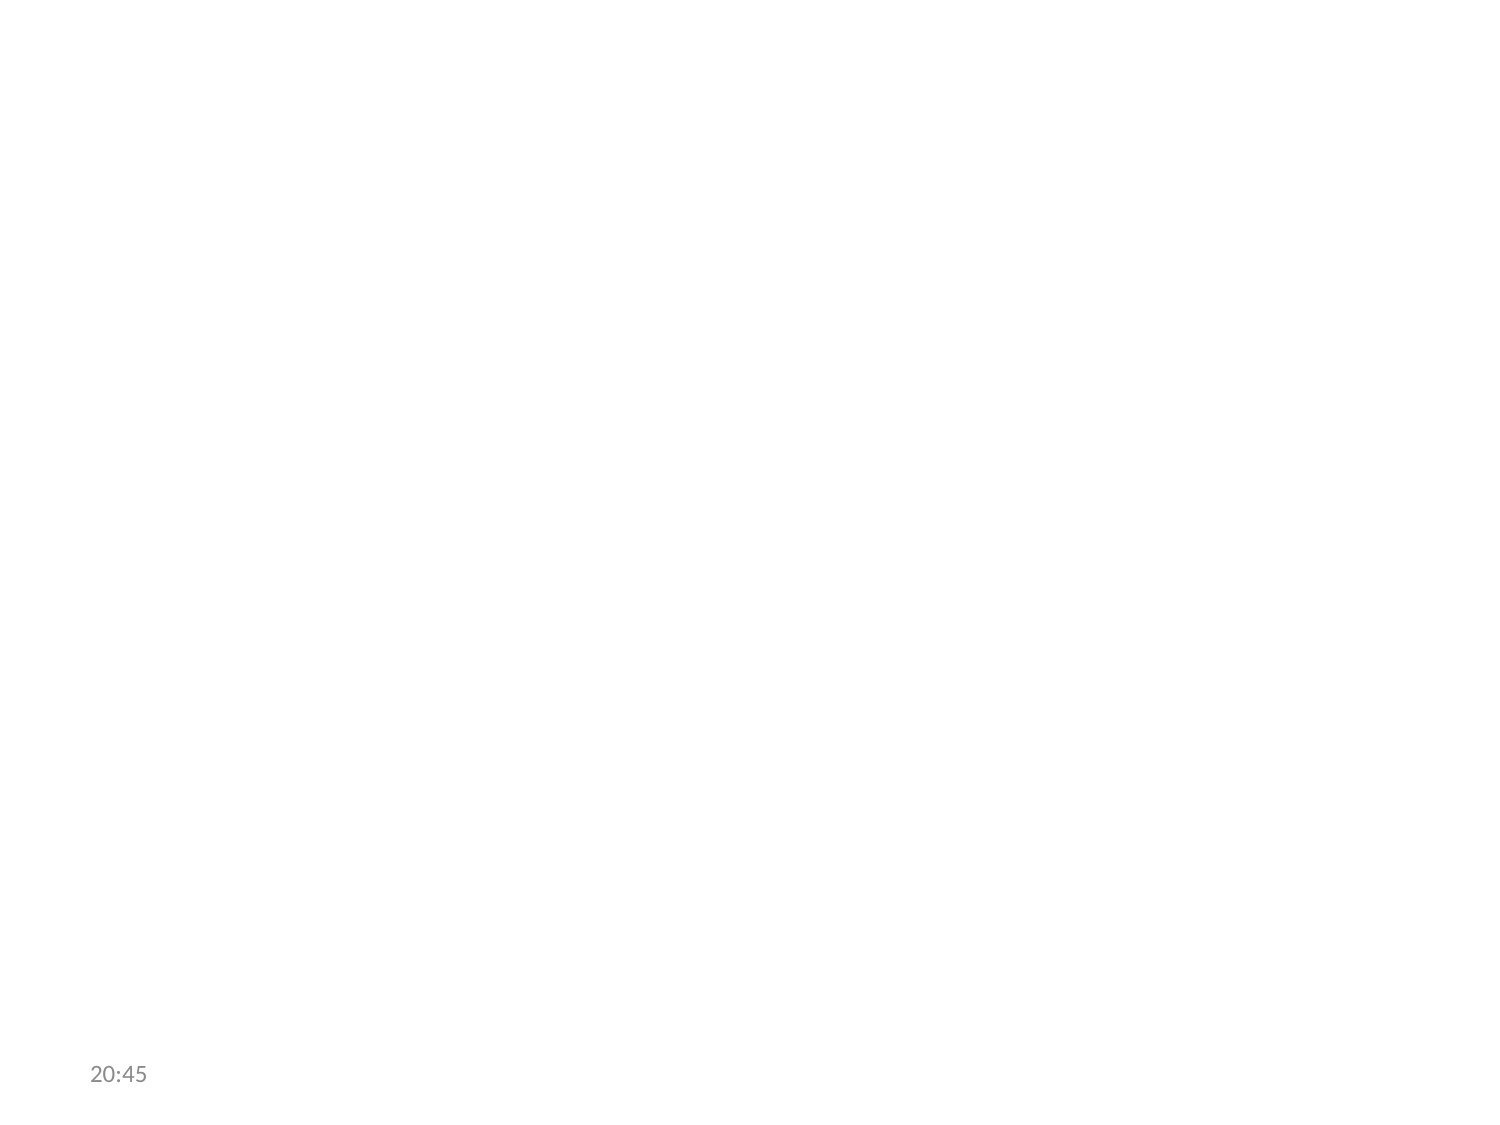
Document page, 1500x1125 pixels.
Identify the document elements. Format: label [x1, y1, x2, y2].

slide_number [75, 1042, 425, 1103]
